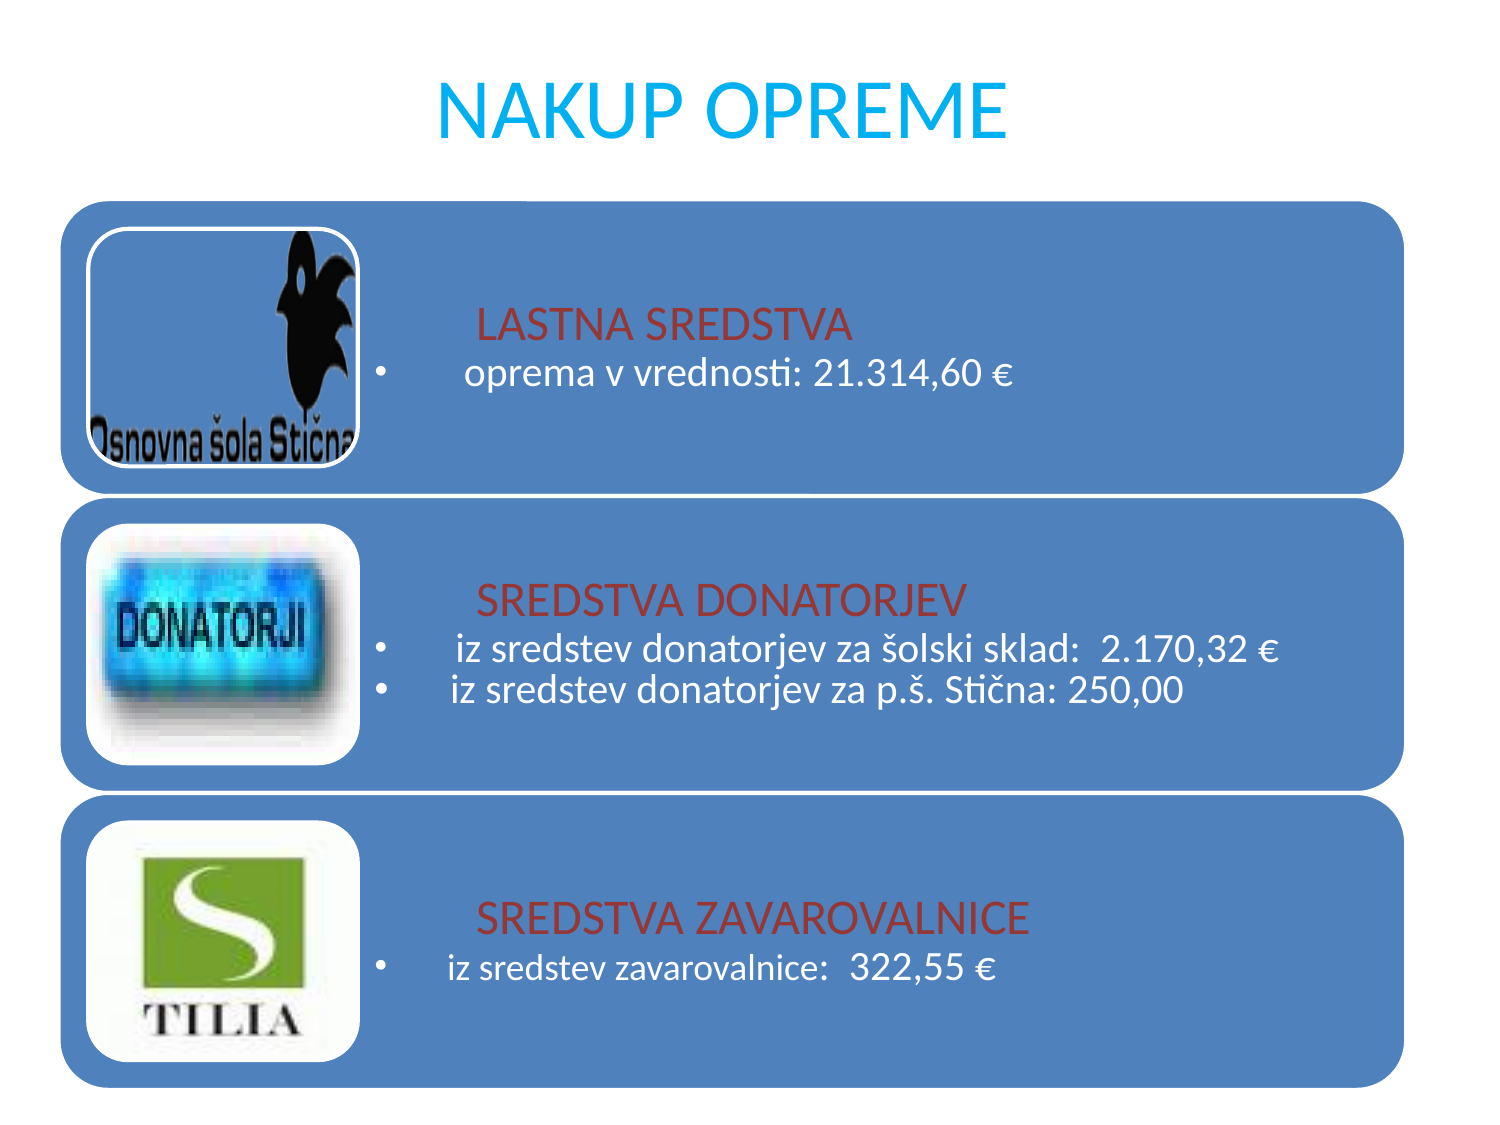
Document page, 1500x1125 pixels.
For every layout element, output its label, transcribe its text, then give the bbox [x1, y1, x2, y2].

title NAKUP OPREME [75, 45, 1372, 164]
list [58, 198, 1407, 1091]
